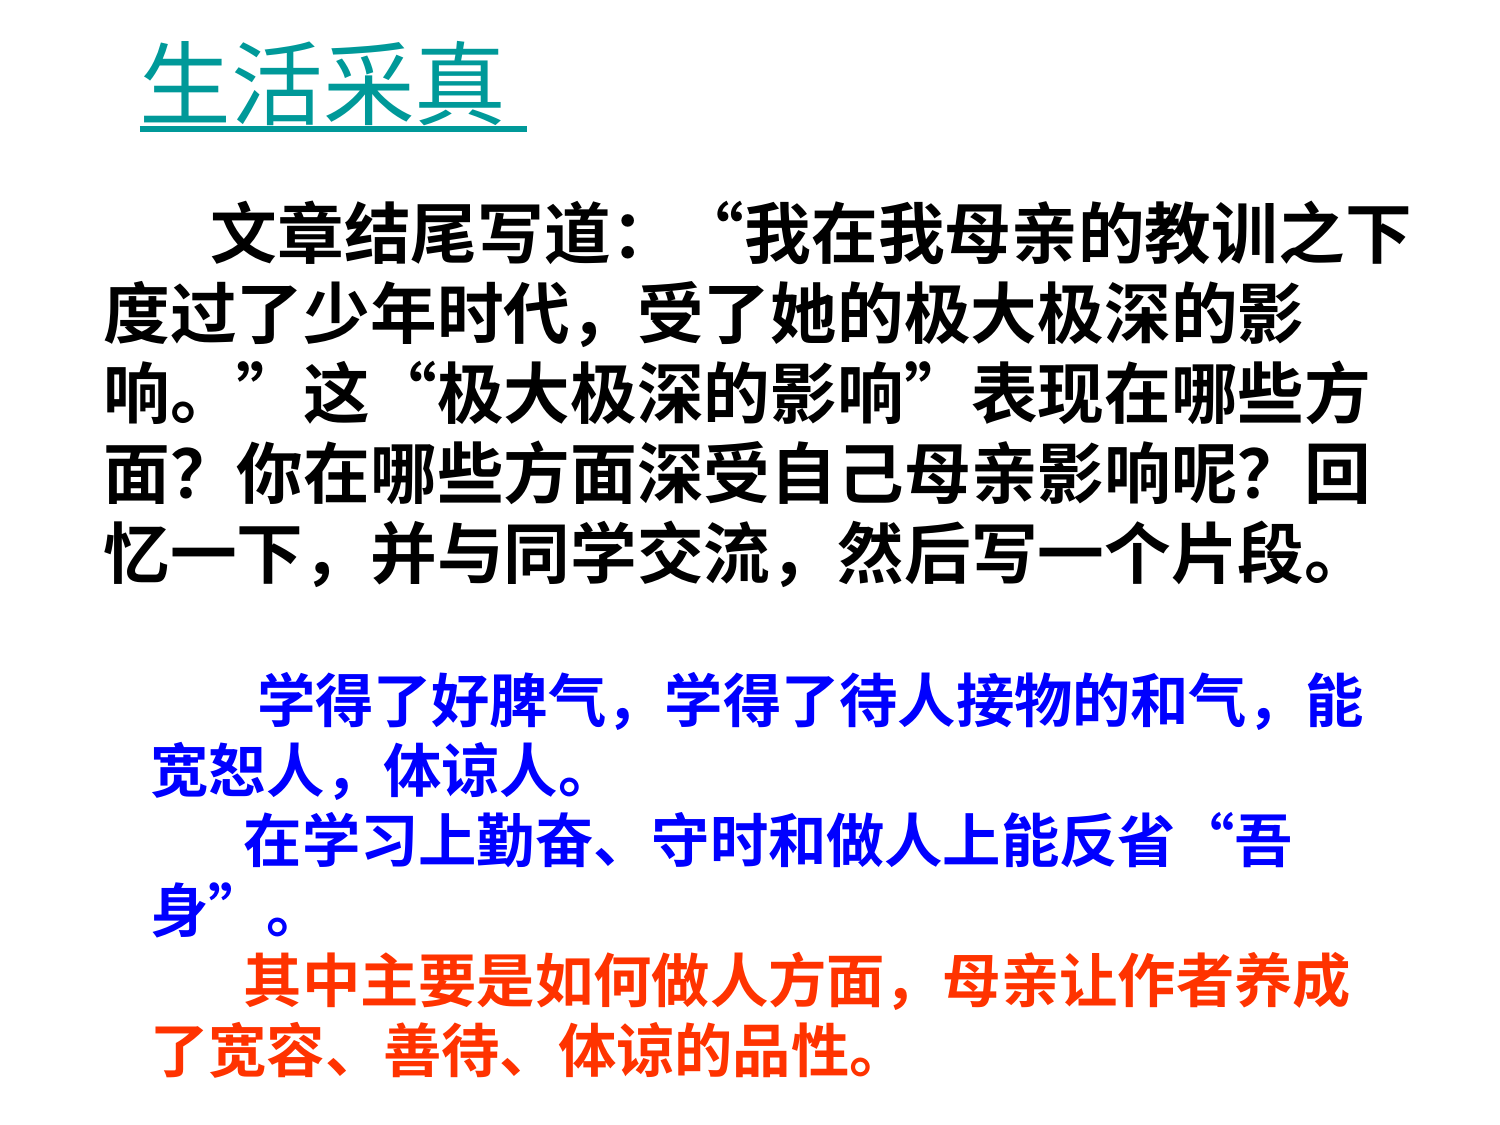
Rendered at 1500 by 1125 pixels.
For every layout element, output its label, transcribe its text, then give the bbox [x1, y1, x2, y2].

title 生活采真 [0, 0, 668, 188]
text_box 学得了好脾气，学得了待人接物的和气，能宽恕人，体谅人。 在学习上勤奋、守时和做人上能反省“吾身”。 其中主要是如何做人方面，母亲让作者养成了宽容、善待、体谅的品性。 [135, 656, 1412, 1092]
text_box 文章结尾写道：“我在我母亲的教训之下度过了少年时代，受了她的极大极深的影响。”这“极大极深的影响”表现在哪些方面？你在哪些方面深受自己母亲影响呢？回忆一下，并与同学交流，然后写一个片段。 [88, 184, 1453, 600]
